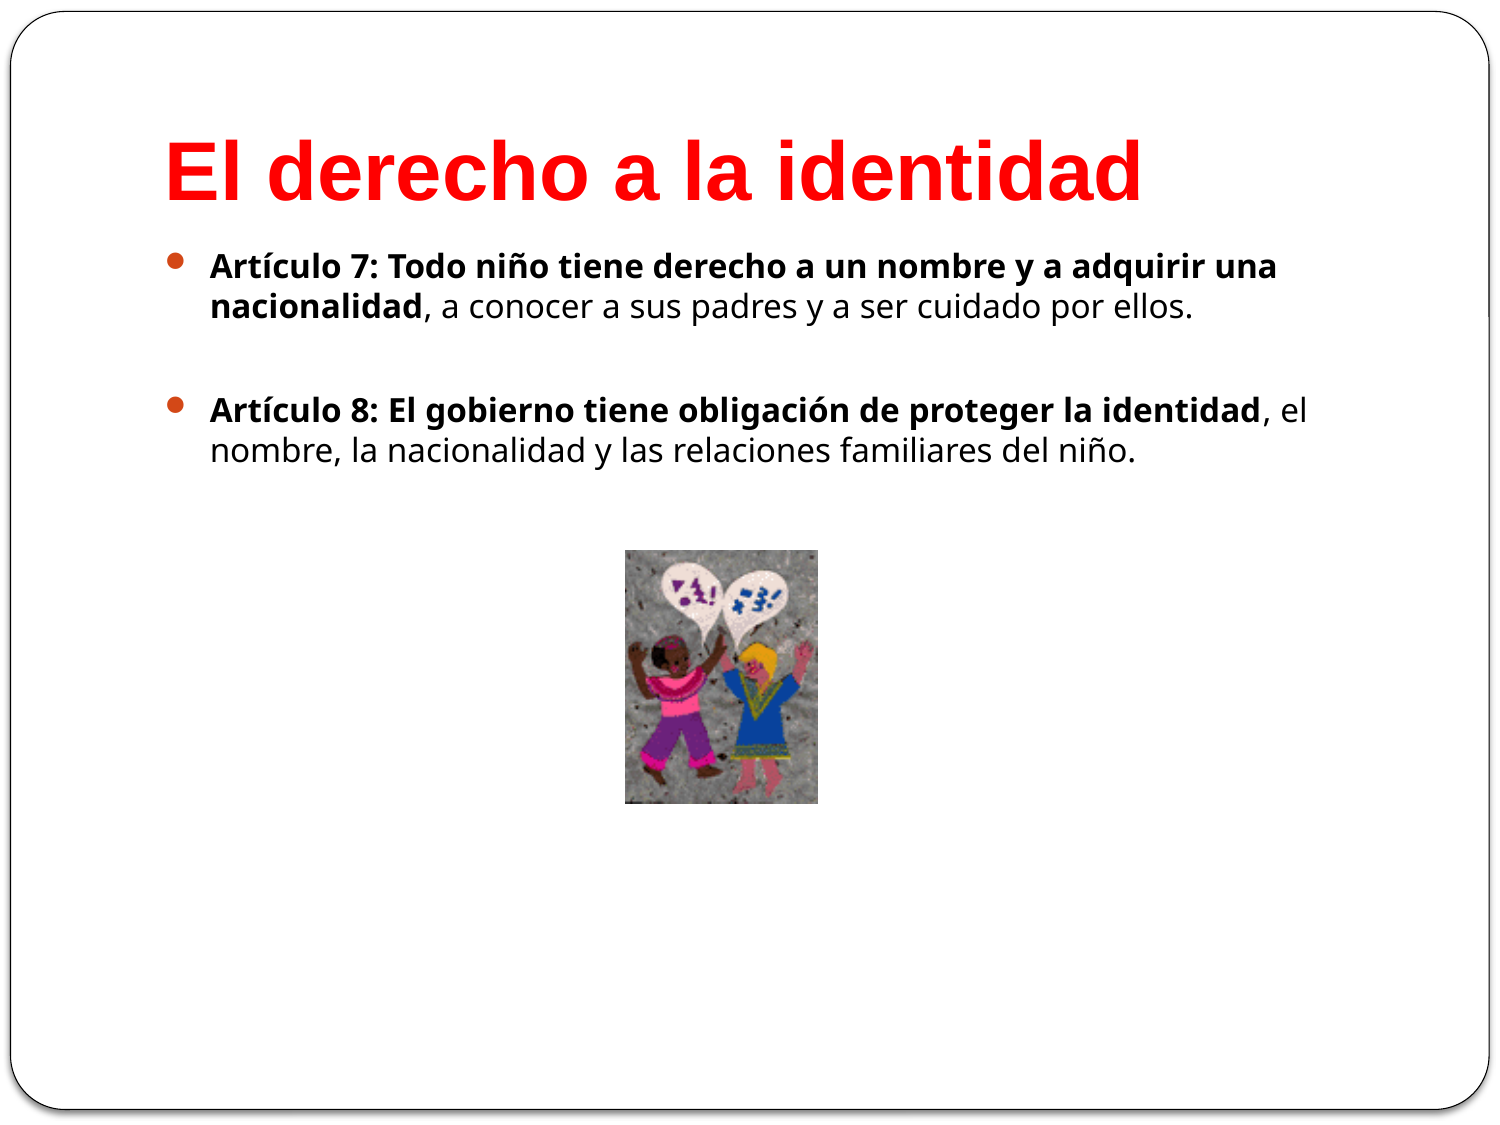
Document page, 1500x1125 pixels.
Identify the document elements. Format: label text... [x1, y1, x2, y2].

list Artículo 7: Todo niño tiene derecho a un nombre y a adquirir una nacionalidad, a conocer a sus padres y a ser cuidado por ellos. Artículo 8: El gobierno tiene obligación de proteger la identidad, el nombre, la nacionalidad y las relaciones familiares del niño. [150, 237, 1425, 988]
picture [625, 550, 818, 805]
title El derecho a la identidad [150, 45, 1425, 233]
